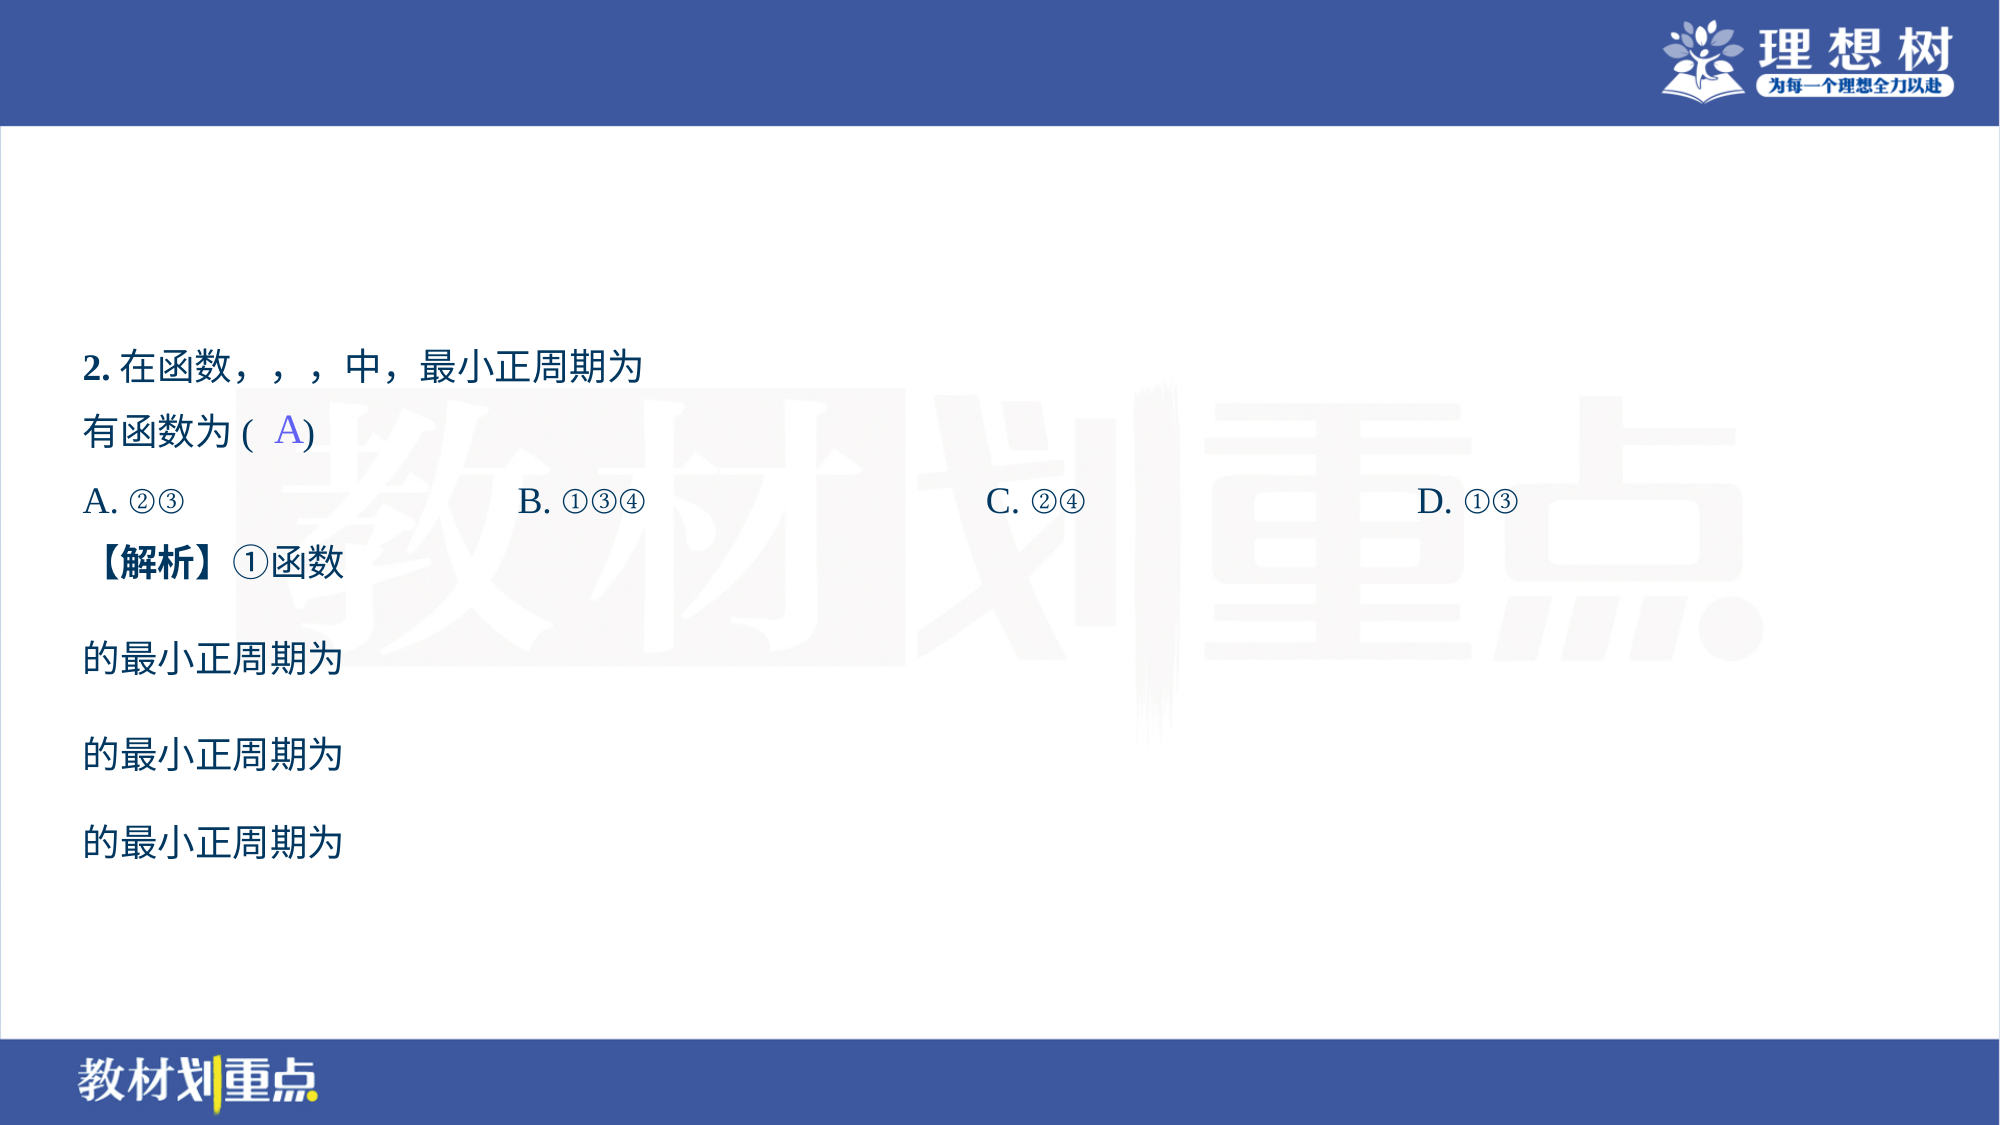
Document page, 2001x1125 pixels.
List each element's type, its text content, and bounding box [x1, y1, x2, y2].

text_box A [259, 399, 320, 449]
text_box A. ②③ B. ①③④ C. ②④ D. ①③ [82, 454, 1817, 514]
picture [0, 0, 2000, 1125]
